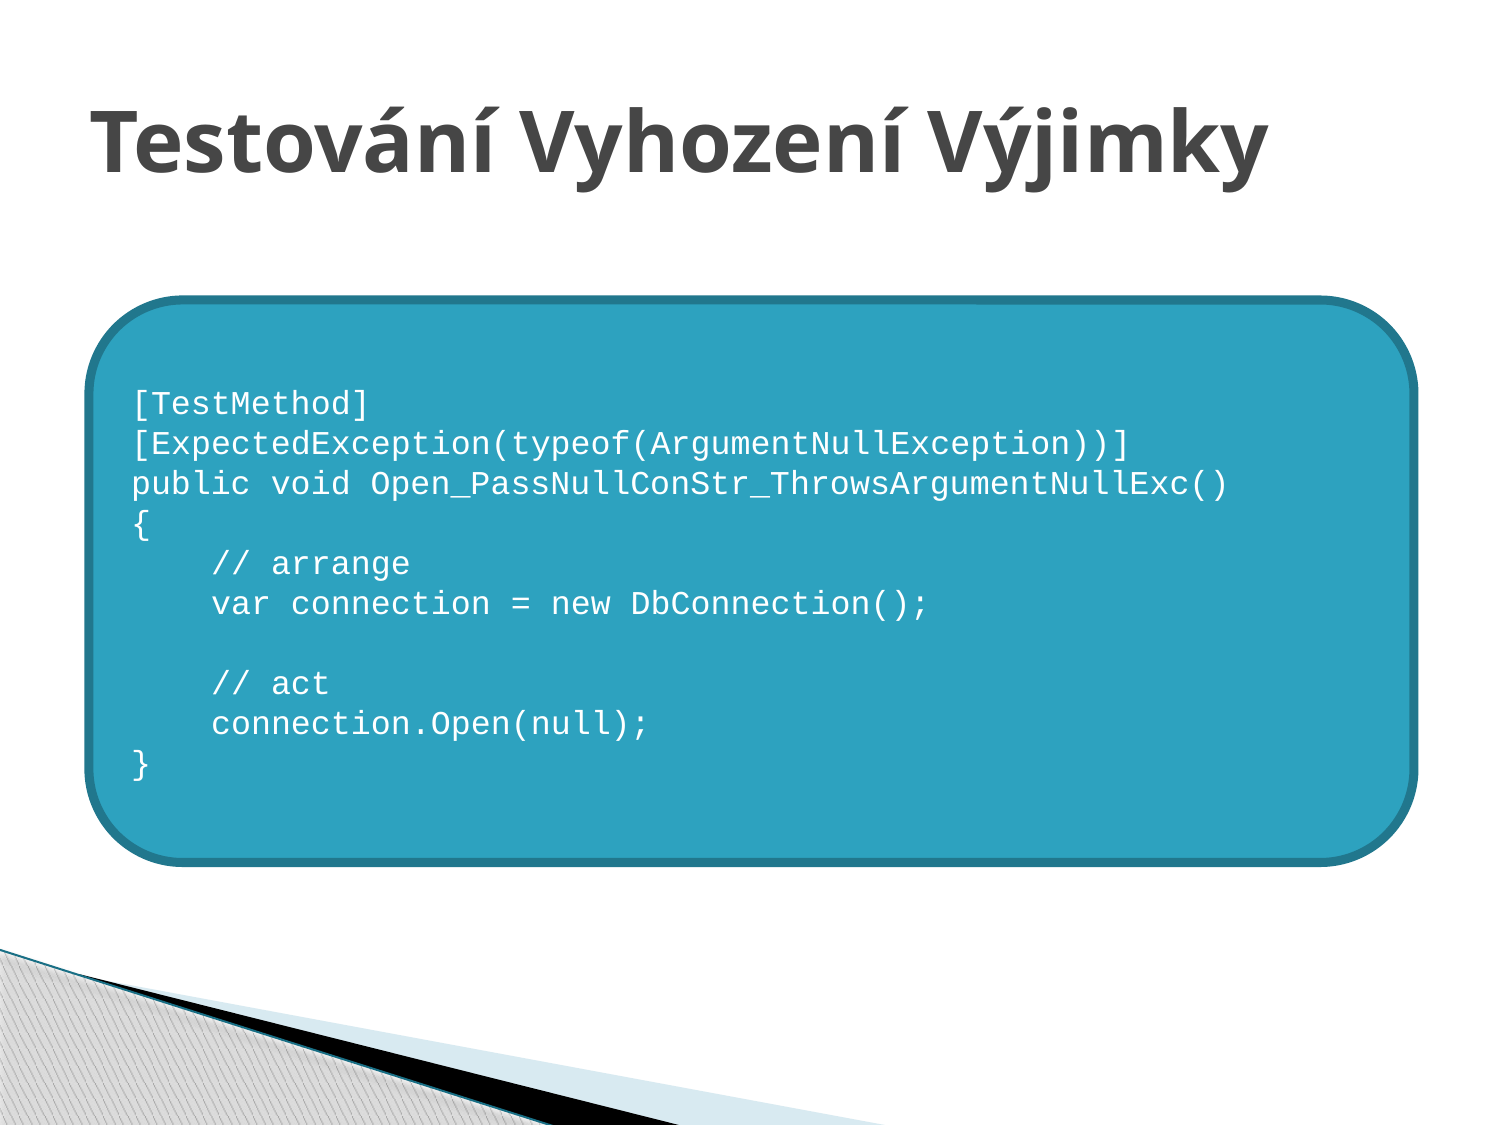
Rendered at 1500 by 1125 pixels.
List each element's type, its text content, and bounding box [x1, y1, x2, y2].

list [75, 243, 1425, 986]
text_box [TestMethod] [ExpectedException(typeof(ArgumentNullException))] public void Open_PassNullConStr_ThrowsArgumentNullExc() { // arrange var connection = new DbConnection(); // act connection.Open(null); } [84, 295, 1419, 868]
title Testování Vyhození Výjimky [75, 45, 1425, 233]
